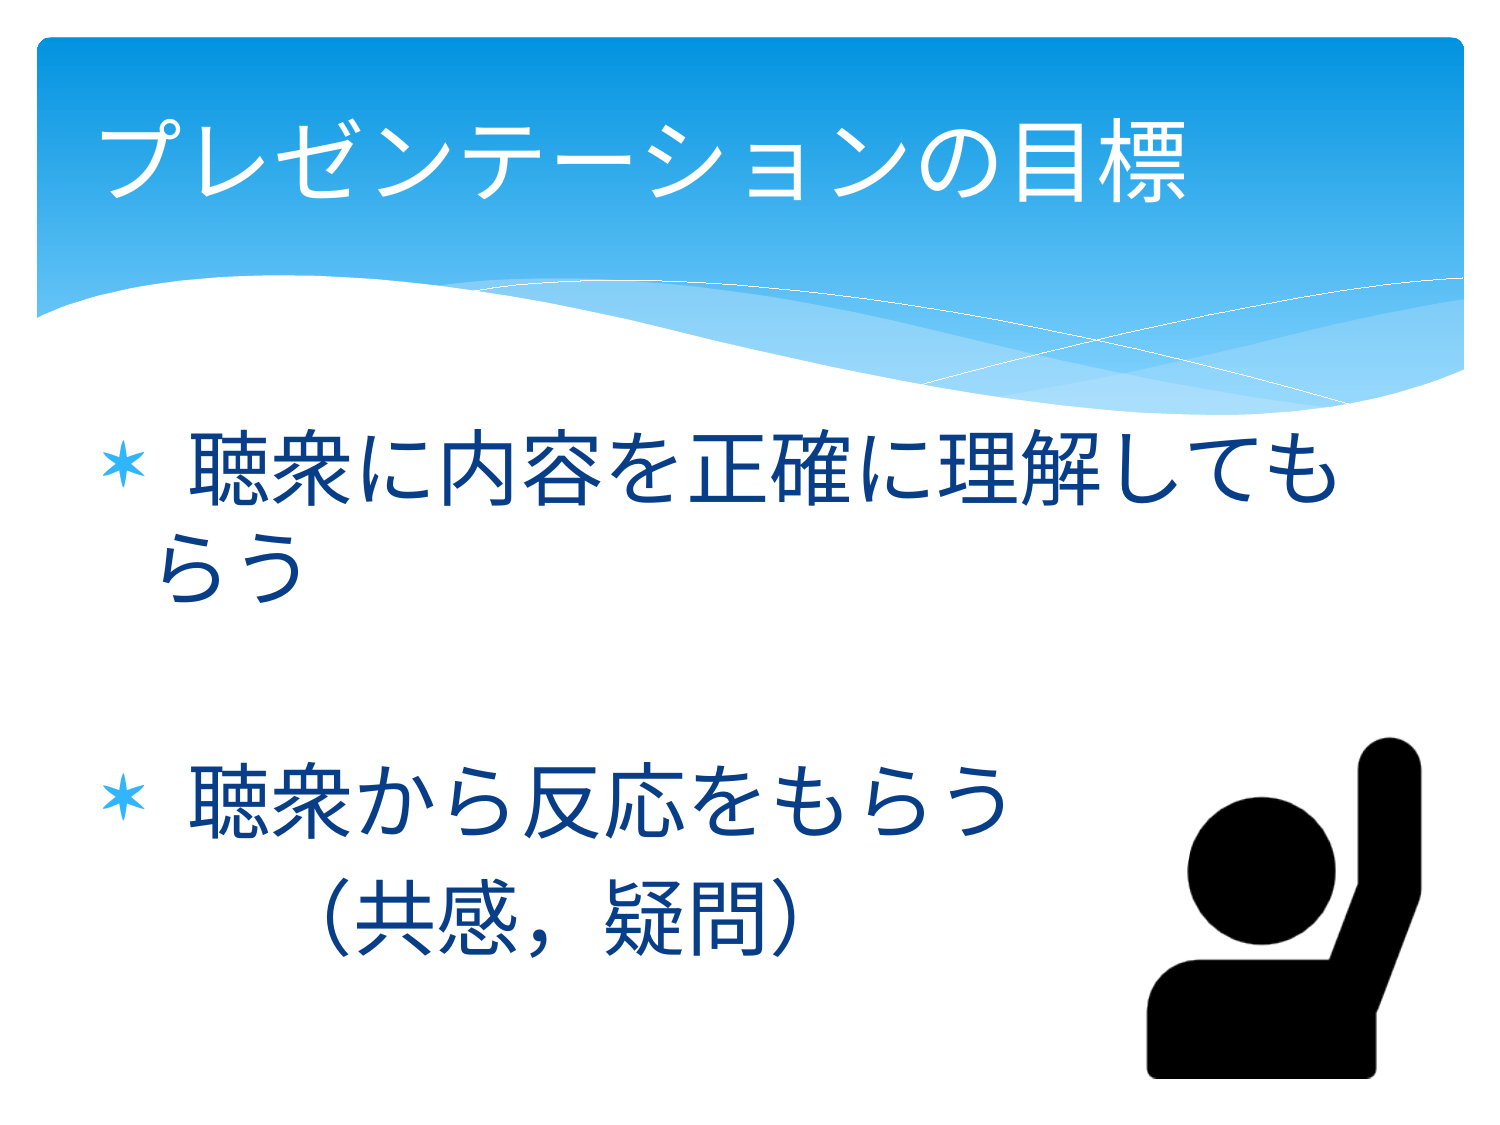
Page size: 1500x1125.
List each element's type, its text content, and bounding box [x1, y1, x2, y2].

title プレゼンテーションの目標 [75, 55, 1425, 261]
list 聴衆に内容を正確に理解してもらう 聴衆から反応をもらう （共感，疑問） [88, 408, 1400, 975]
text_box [1010, 678, 1424, 1080]
text_box [64, 515, 1005, 1082]
